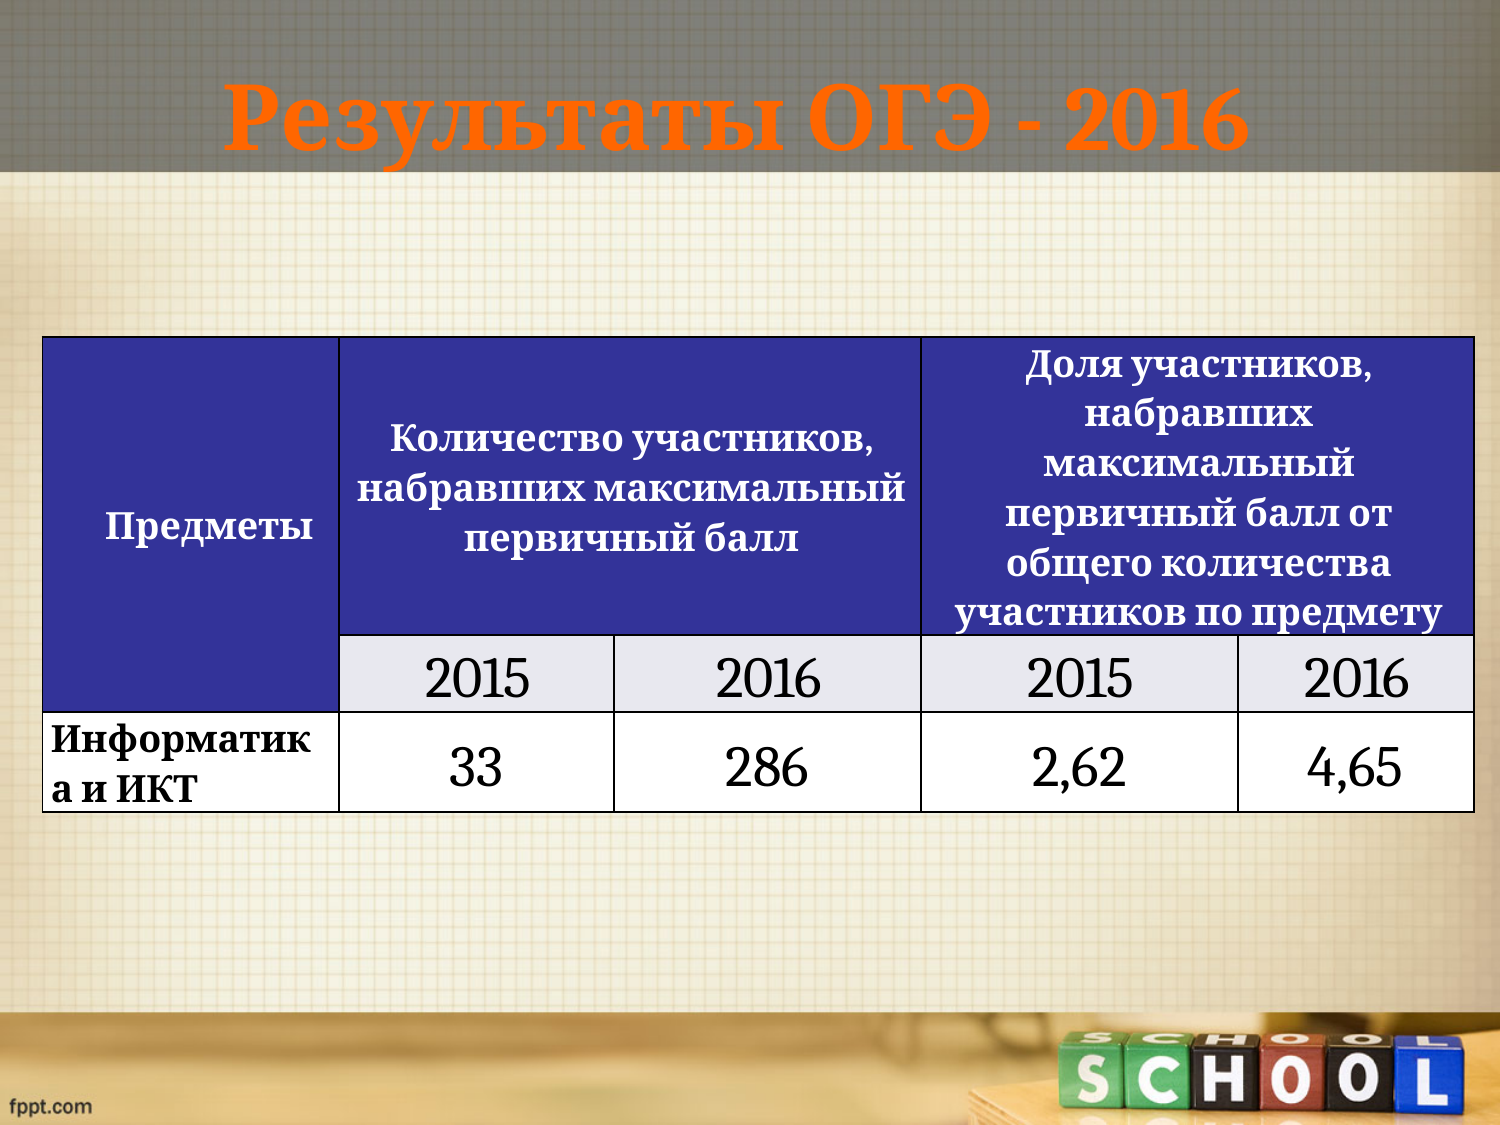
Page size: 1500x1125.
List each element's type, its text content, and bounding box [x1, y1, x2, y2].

table_cell 33 [340, 713, 613, 811]
picture [0, 0, 1500, 1125]
table_cell Информатика и ИКТ [43, 713, 338, 811]
table_header Количество участников, набравших максимальный первичный балл [340, 338, 920, 634]
table_cell 2016 [1239, 636, 1473, 711]
table_cell 2015 [340, 636, 613, 711]
table_cell 2016 [615, 636, 920, 711]
table_header Доля участников, набравших максимальный первичный балл от общего количества участников по предмету [922, 338, 1473, 634]
table_header Предметы [43, 338, 338, 711]
table_cell 4,65 [1239, 713, 1473, 811]
table_cell 2,62 [922, 713, 1237, 811]
title Результаты ОГЭ - 2016 [61, 20, 1412, 209]
table_cell 286 [615, 713, 920, 811]
table_cell 2015 [922, 636, 1237, 711]
